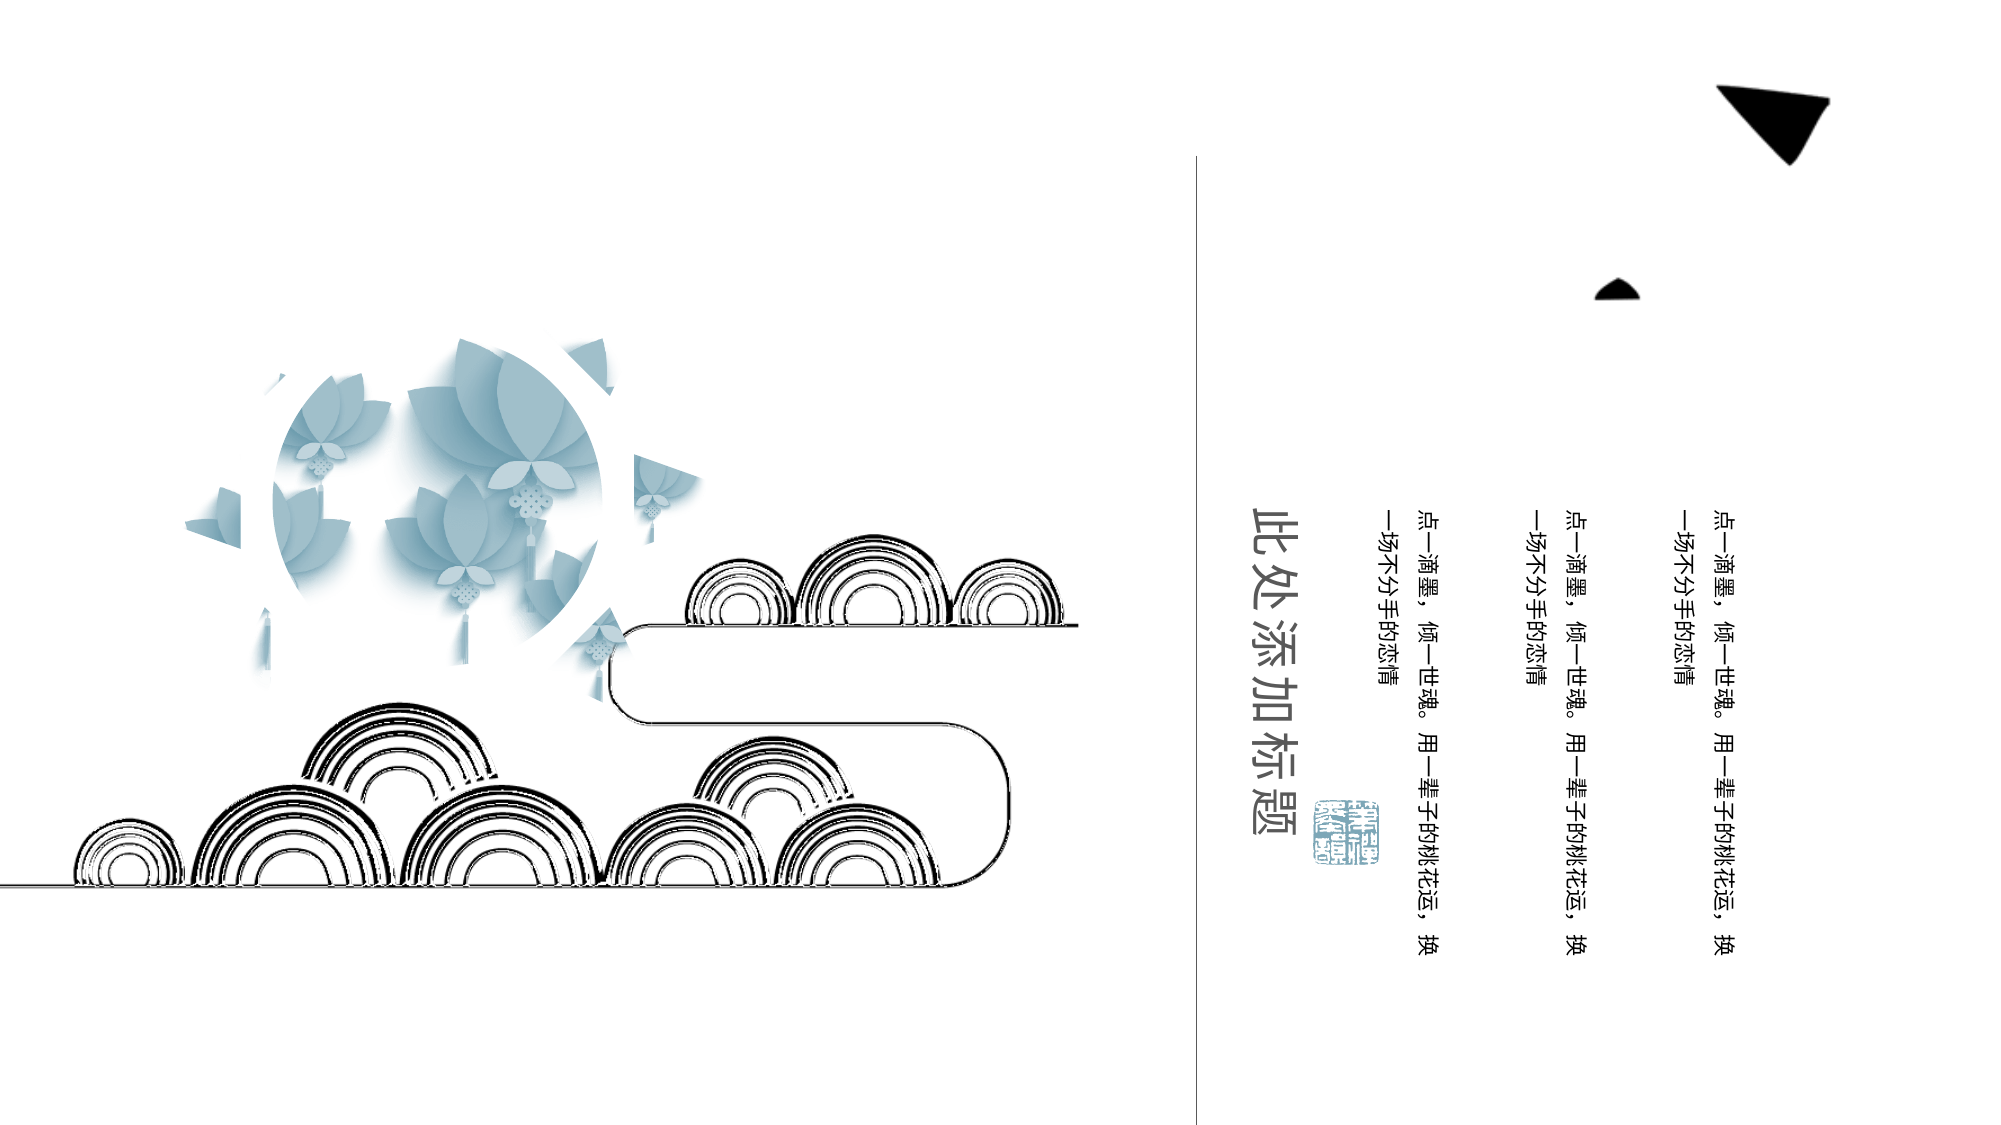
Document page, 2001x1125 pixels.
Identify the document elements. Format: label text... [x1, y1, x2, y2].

picture [0, 171, 1079, 934]
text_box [1551, 28, 1893, 380]
text_box 点一滴墨，倾一世魂。用一辈子的桃花运，换一场不分手的恋情 [1360, 501, 1472, 964]
text_box 此处添加标题 [1230, 498, 1322, 855]
text_box 点一滴墨，倾一世魂。用一辈子的桃花运，换一场不分手的恋情 [1656, 501, 1768, 964]
text_box 点一滴墨，倾一世魂。用一辈子的桃花运，换一场不分手的恋情 [1508, 501, 1620, 964]
picture [1313, 800, 1379, 865]
